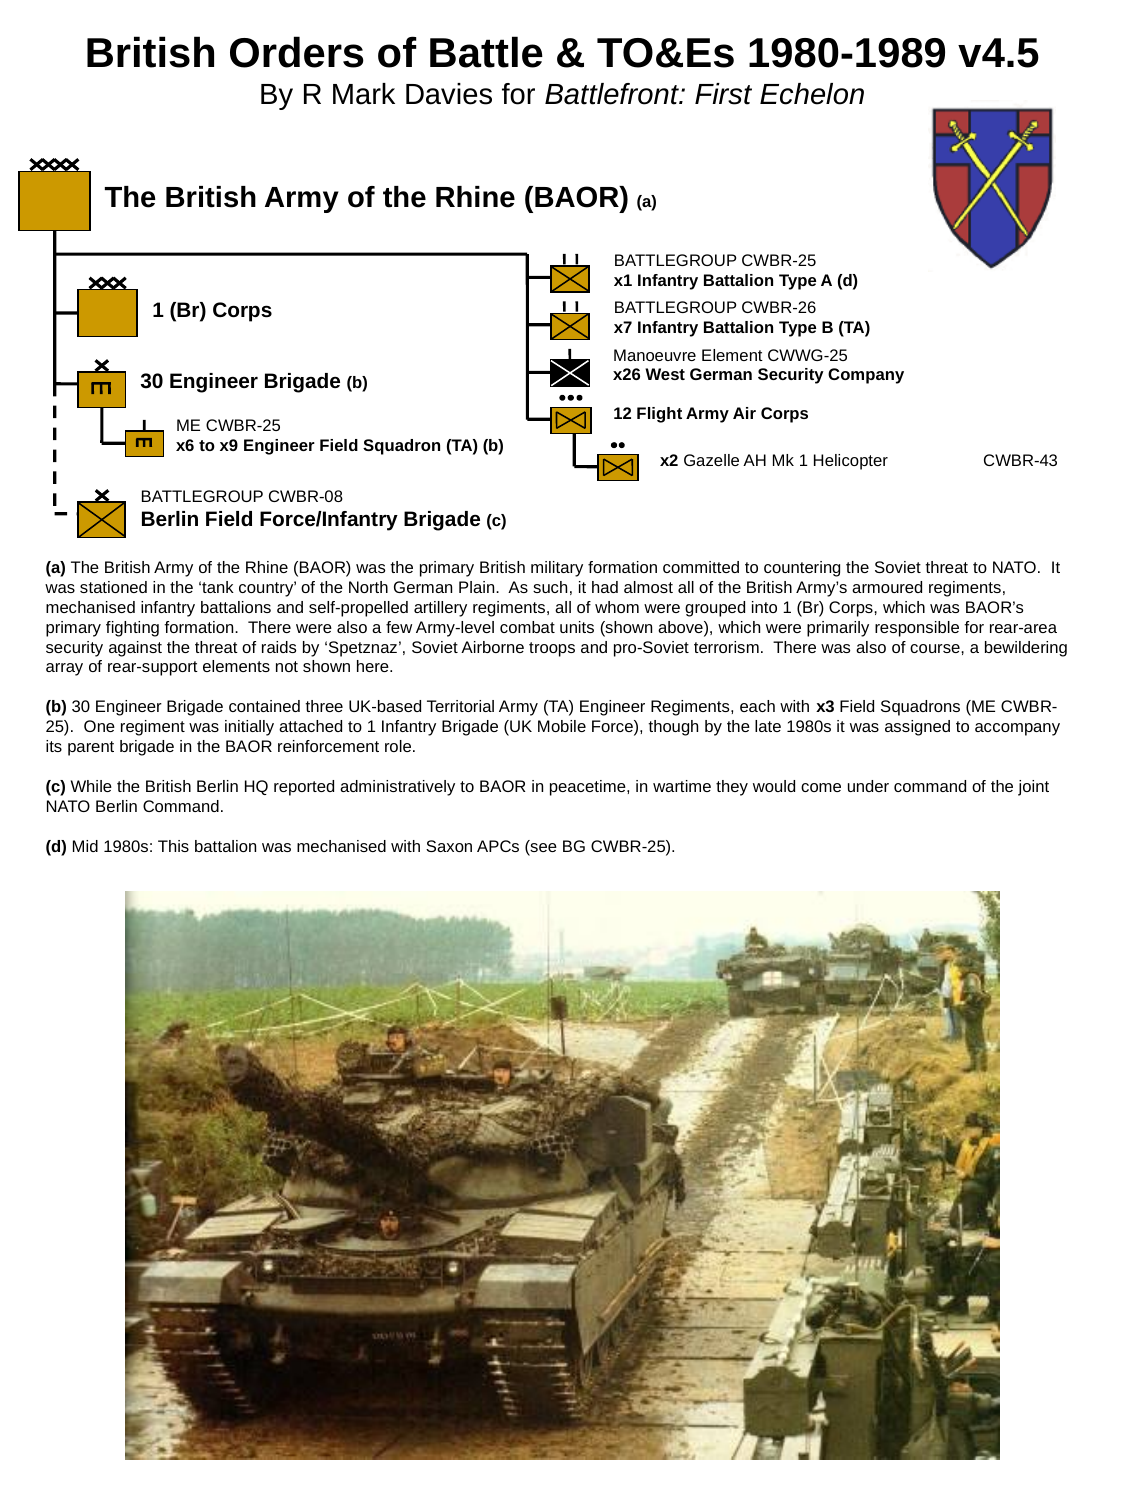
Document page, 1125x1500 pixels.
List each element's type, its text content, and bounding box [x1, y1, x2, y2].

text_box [550, 407, 591, 434]
text_box BATTLEGROUP CWBR-26 x7 Infantry Battalion Type B (TA) [599, 289, 886, 336]
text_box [78, 501, 126, 538]
text_box x2 Gazelle AH Mk 1 Helicopter CWBR-43 [645, 442, 1074, 478]
text_box The British Army of the Rhine (BAOR) (a) [89, 171, 672, 221]
title British Orders of Battle & TO&Es 1980-1989 v4.5 By R Mark Davies for Battlefront: First Echelon [0, 0, 1125, 136]
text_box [611, 442, 624, 448]
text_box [550, 313, 589, 340]
text_box 30 Engineer Brigade (b) [125, 360, 383, 401]
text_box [30, 159, 79, 170]
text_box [78, 372, 126, 408]
picture [125, 891, 1000, 1460]
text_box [597, 454, 639, 481]
text_box [19, 171, 90, 231]
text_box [550, 266, 589, 292]
picture [928, 100, 1056, 272]
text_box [95, 490, 109, 501]
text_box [550, 360, 589, 386]
text_box (a) The British Army of the Rhine (BAOR) was the primary British military formation committed to countering the Soviet threat to NATO. It was stationed in the ‘tank country’ of the North German Plain. As such, it had almost all of the British Army’s armoured regiments, mechanised infantry battalions and self-propelled artillery regiments, all of whom were grouped into 1 (Br) Corps, which was BAOR’s primary fighting formation. There were also a few Army-level combat units (shown above), which were primarily responsible for rear-area security against the threat of raids by ‘Spetznaz’, Soviet Airborne troops and pro-Soviet terrorism. There was also of course, a bewildering array of rear-support elements not shown here. (b) 30 Engineer Brigade contained three UK-based Territorial Army (TA) Engineer Regiments, each with x3 Field Squadrons (ME CWBR-25). One regiment was initially attached to 1 Infantry Brigade (UK Mobile Force), though by the late 1980s it was assigned to accompany its parent brigade in the BAOR reinforcement role. (c) While the British Berlin HQ reported administratively to BAOR in peacetime, in wartime they would come under command of the joint NATO Berlin Command. (d) Mid 1980s: This battalion was mechanised with Saxon APCs (see BG CWBR-25). [30, 549, 1094, 864]
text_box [564, 253, 577, 265]
text_box 1 (Br) Corps [137, 289, 288, 330]
text_box [78, 289, 138, 337]
text_box ME CWBR-25 x6 to x9 Engineer Field Squadron (TA) (b) [161, 407, 520, 463]
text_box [95, 360, 108, 371]
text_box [89, 277, 126, 289]
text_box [564, 301, 577, 312]
text_box BATTLEGROUP CWBR-25 x1 Infantry Battalion Type A (d) [599, 242, 874, 289]
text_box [560, 395, 582, 400]
text_box BATTLEGROUP CWBR-08 Berlin Field Force/Infantry Brigade (c) [125, 478, 528, 539]
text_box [125, 430, 164, 457]
text_box 12 Flight Army Air Corps [598, 395, 825, 431]
text_box Manoeuvre Element CWWG-25 x26 West German Security Company [598, 336, 920, 392]
